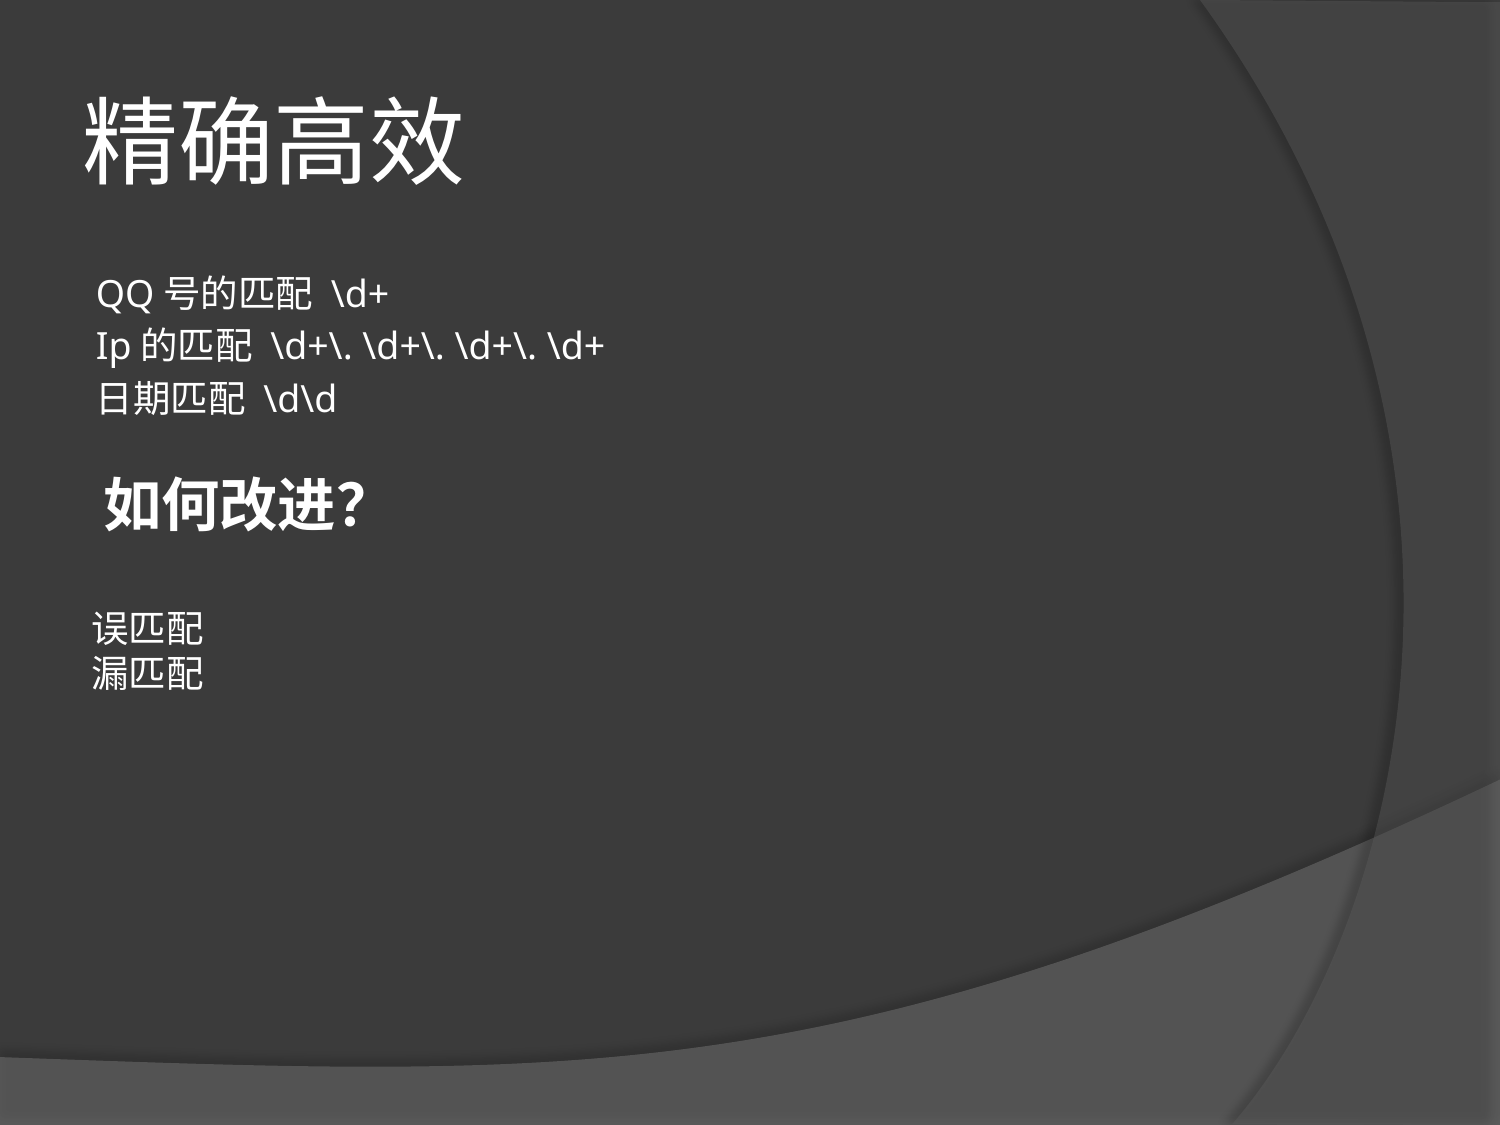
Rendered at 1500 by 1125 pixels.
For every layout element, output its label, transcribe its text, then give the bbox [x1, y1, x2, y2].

title 精确高效 [75, 45, 1300, 233]
text_box 如何改进？ [88, 460, 1046, 546]
list QQ号的匹配 \d+ Ip的匹配 \d+\. \d+\. \d+\. \d+ 日期匹配 \d\d [75, 262, 1300, 457]
text_box 误匹配 漏匹配 [76, 597, 1187, 703]
